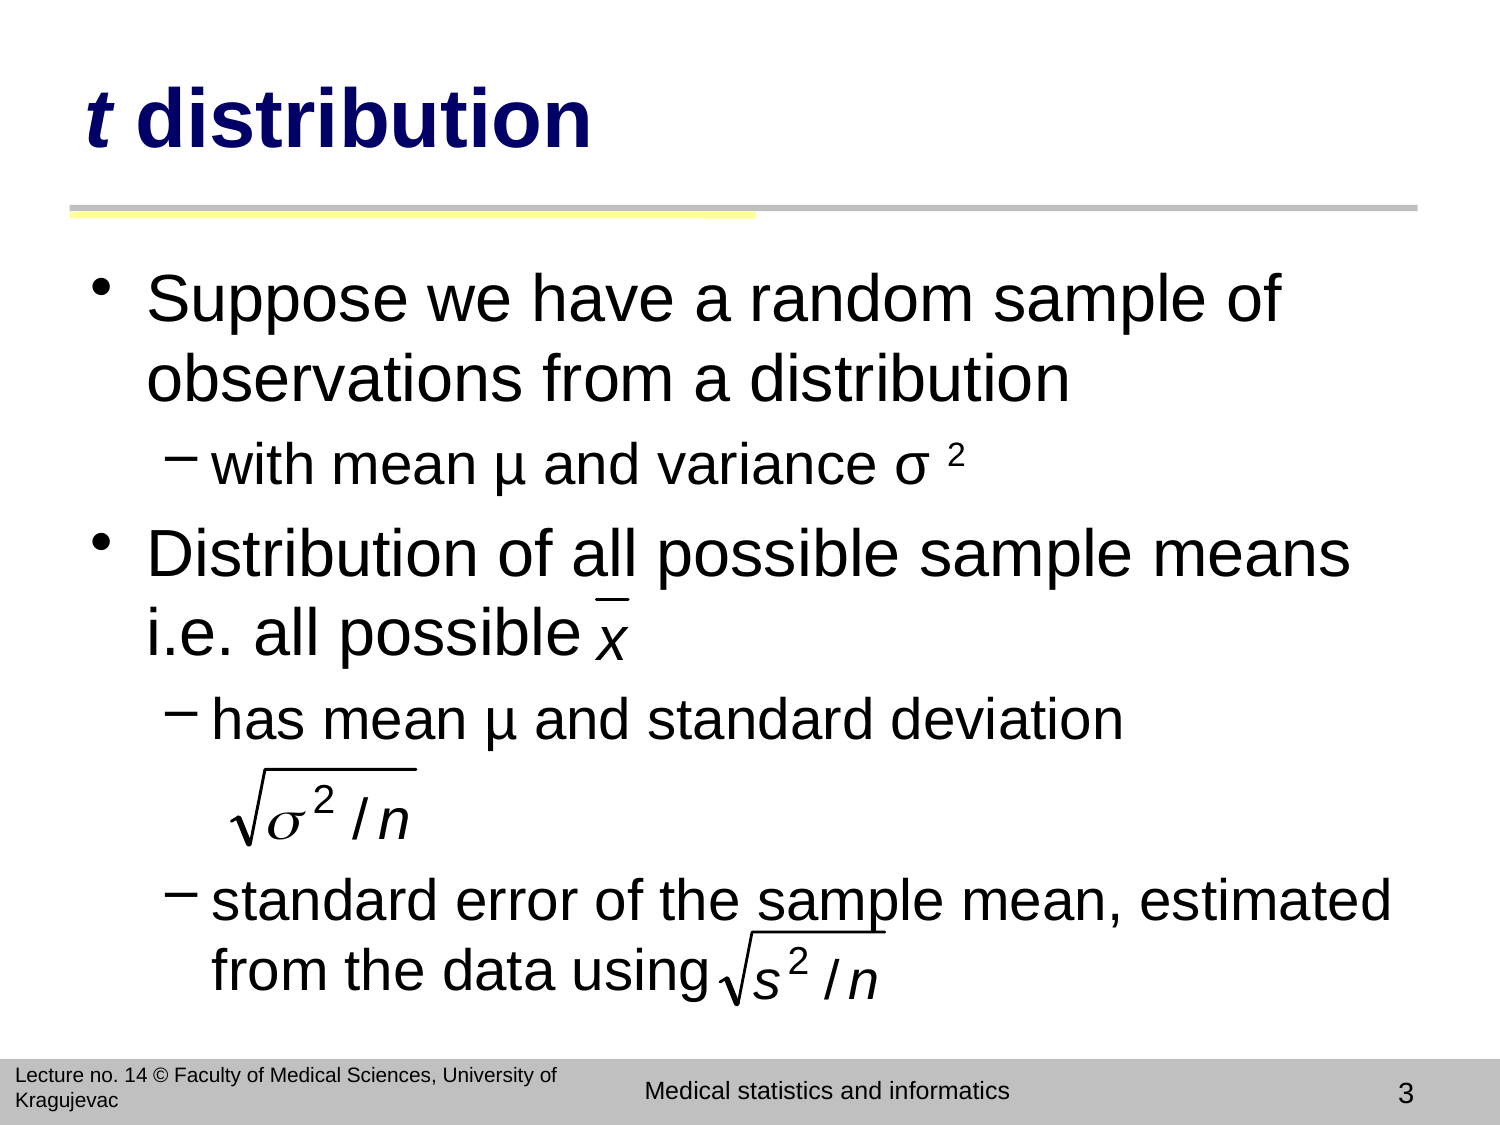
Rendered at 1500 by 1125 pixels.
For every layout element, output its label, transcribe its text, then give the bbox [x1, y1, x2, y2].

slide_number Lecture no. 14 © Faculty of Medical Sciences, University of Kragujevac [0, 1053, 625, 1108]
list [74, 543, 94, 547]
list Suppose we have a random sample of observations from a distribution with mean µ and variance σ 2 Distribution of all possible sample means i.e. all possible has mean µ and standard deviation standard error of the sample mean, estimated from the data using [74, 548, 1426, 1023]
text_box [707, 916, 898, 1023]
slide_number 3 [1164, 1066, 1430, 1125]
list Suppose we have a random sample of observations from a distribution with mean µ and variance σ 2 Distribution of all possible sample means i.e. all possible has mean µ and standard deviation standard error of the sample mean, estimated from the data using [74, 246, 1426, 542]
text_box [584, 585, 645, 674]
footer Medical statistics and informatics [512, 1066, 1144, 1125]
list Suppose we have a random sample of observations from a distribution with mean µ and variance σ 2 Distribution of all possible sample means i.e. all possible has mean µ and standard deviation standard error of the sample mean, estimated from the data using [108, 543, 1426, 547]
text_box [217, 753, 429, 864]
title t distribution [69, 19, 1426, 208]
